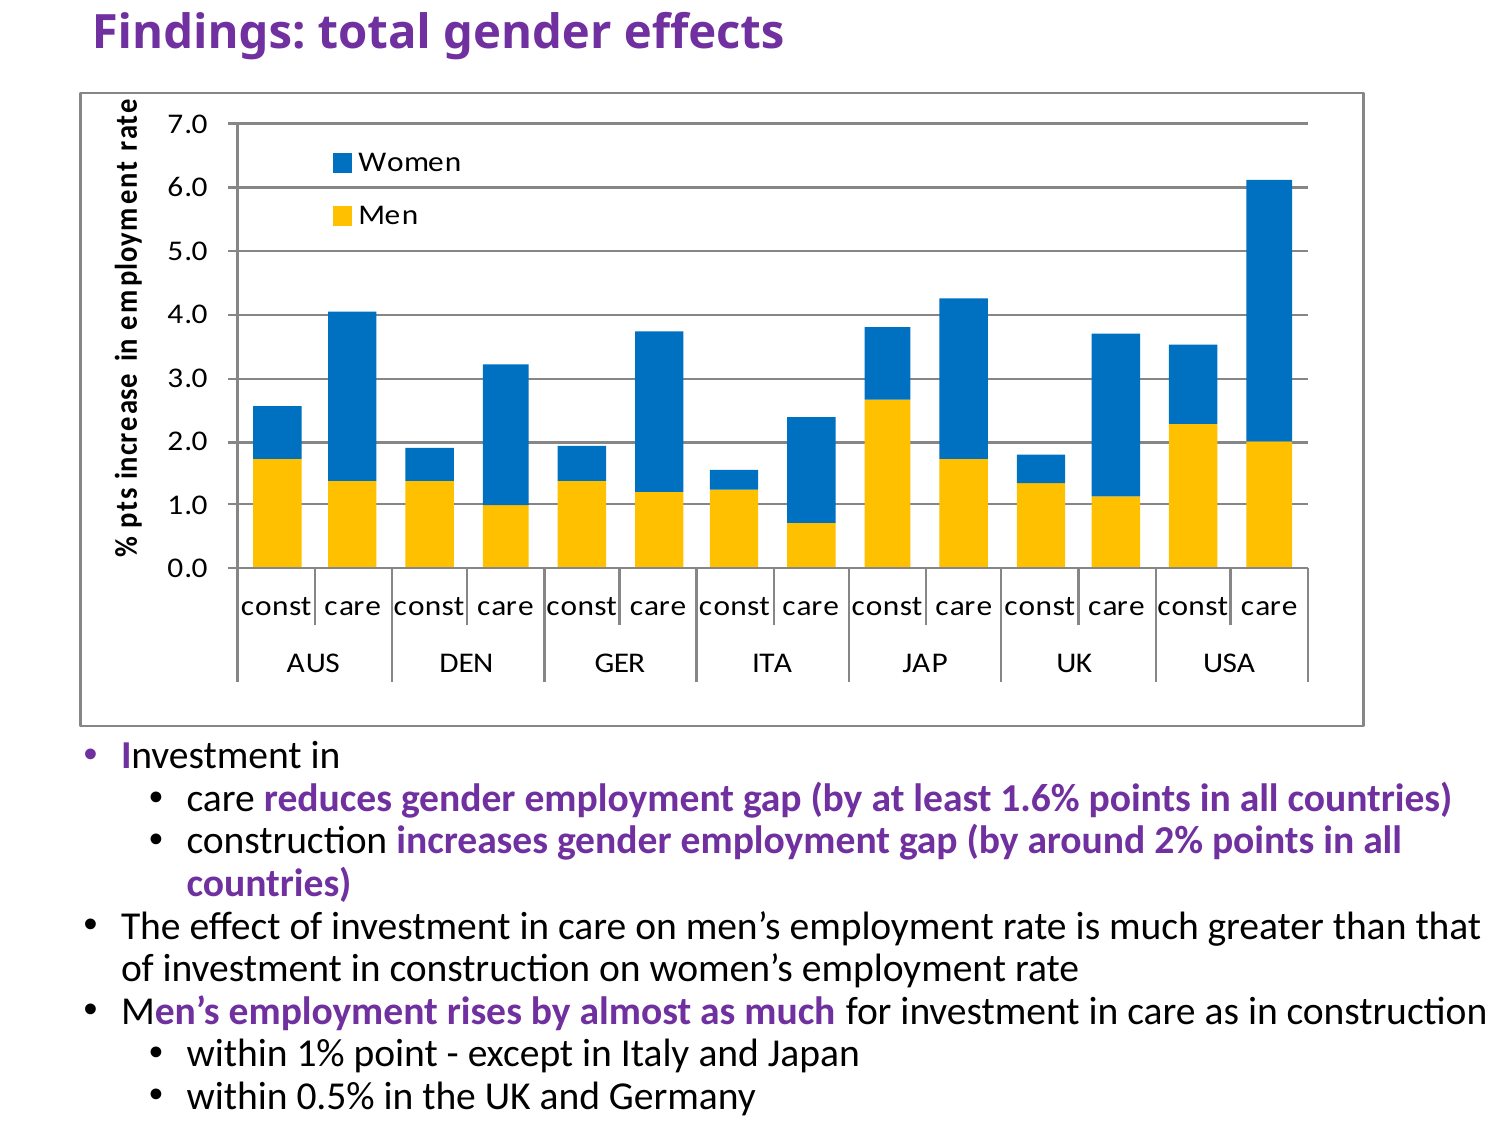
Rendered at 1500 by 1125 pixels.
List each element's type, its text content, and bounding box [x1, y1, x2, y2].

picture [76, 89, 1365, 728]
list Investment in care reduces gender employment gap (by at least 1.6% points in all countries) construction increases gender employment gap (by around 2% points in all countries) The effect of investment in care on men’s employment rate is much greater than that of investment in construction on women’s employment rate Men’s employment rises by almost as much for investment in care as in construction within 1% point - except in Italy and Japan within 0.5% in the UK and Germany [50, 727, 1500, 1125]
title Findings: total gender effects [76, 0, 1436, 67]
